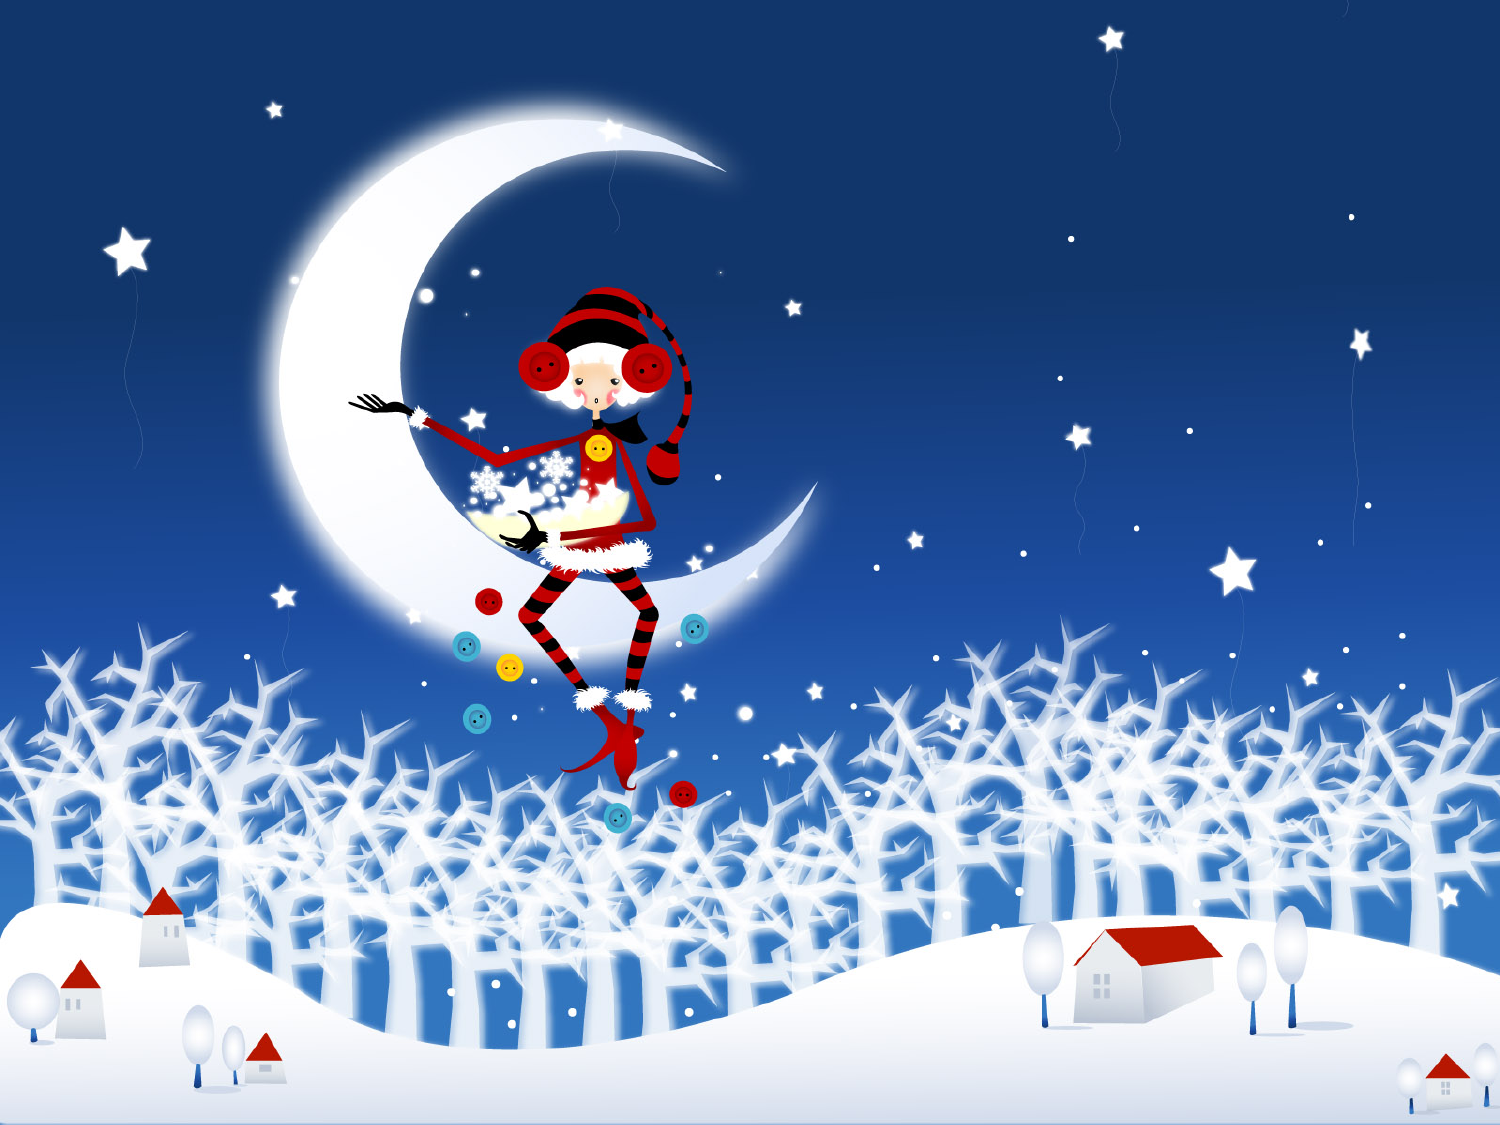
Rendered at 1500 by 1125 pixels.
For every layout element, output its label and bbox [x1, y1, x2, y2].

text_box [699, 124, 1429, 275]
picture [0, 0, 1500, 1125]
text_box [787, 474, 1388, 640]
